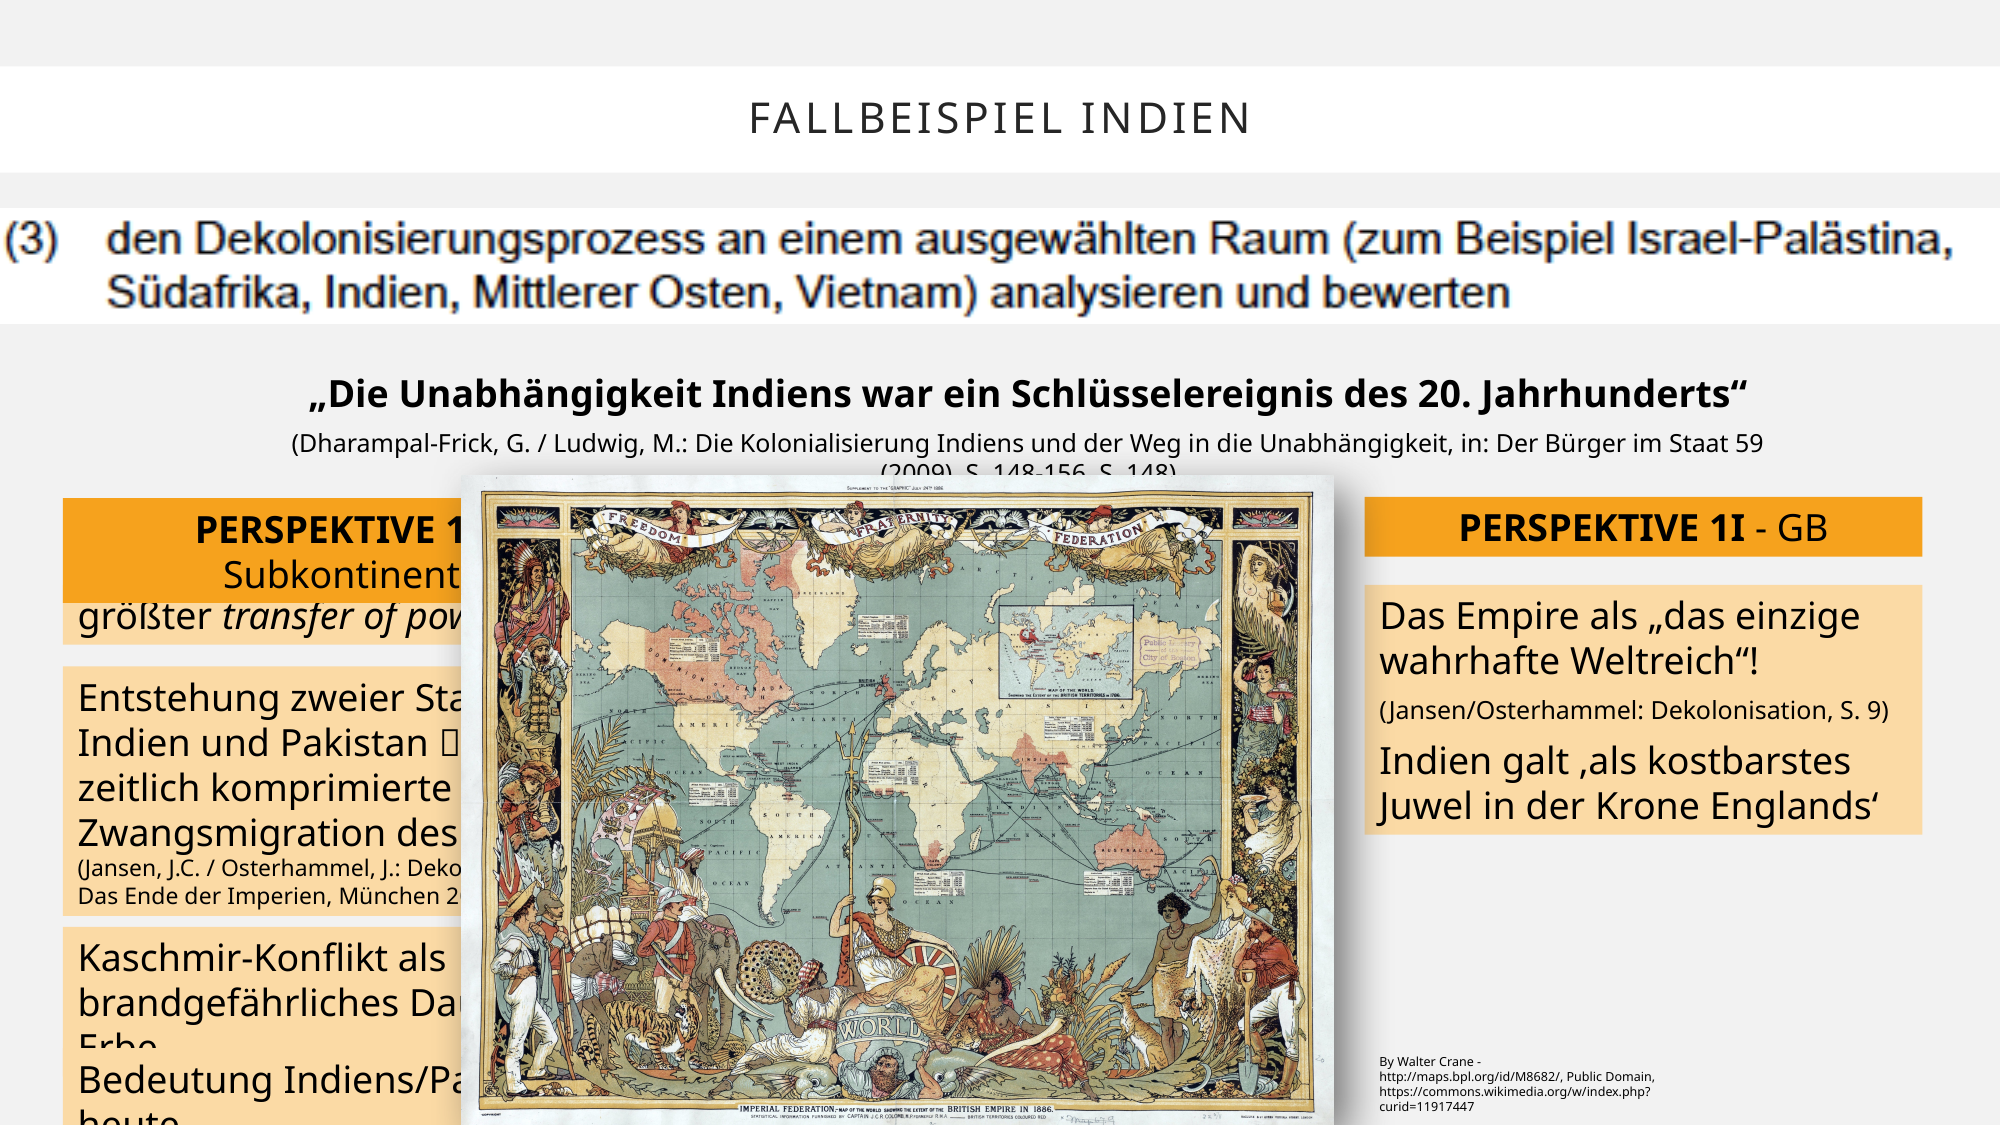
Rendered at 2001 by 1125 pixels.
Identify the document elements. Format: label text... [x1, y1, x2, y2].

text_box Entstehung zweier Staaten: Indien und Pakistan  „größte zeitlich komprimierte Zwangsmigration des 20. Jh.“ (Jansen, J.C. / Osterhammel, J.: Deko-lonisation. Das Ende der Imperien, München 2013, S. 9) [62, 666, 443, 916]
text_box größter transfer of power [62, 603, 443, 645]
text_box Bedeutung Indiens/Pakistans heute [62, 1048, 445, 1125]
title Fallbeispiel Indien [0, 64, 2000, 175]
picture [461, 475, 1334, 1125]
text_box Kaschmir-Konflikt als brandgefährliches Dauer-Erbe [62, 926, 443, 1048]
picture [0, 208, 2001, 324]
text_box PERSPEKTIVE 1I - GB [1378, 496, 1923, 557]
text_box „Die Unabhängigkeit Indiens war ein Schlüsselereignis des 20. Jahrhunderts“ (Dharampal-Frick, G. / Ludwig, M.: Die Kolonialisierung Indiens und der Weg in die Unabhängigkeit, in: Der Bürger im Staat 59 (2009), S. 148-156, S. 148) [246, 362, 1811, 495]
text_box By Walter Crane - http://maps.bpl.org/id/M8682/, Public Domain, https://commons.wikimedia.org/w/index.php?curid=11917447 [1381, 1046, 1675, 1122]
text_box Das Empire als „das einzige wahrhafte Weltreich“! (Jansen/Osterhammel: Dekolonisation, S. 9) Indien galt ‚als kostbarstes Juwel in der Krone Englands‘ [1382, 584, 1923, 835]
text_box PERSPEKTIVE 1 - Subkontinent [62, 498, 447, 603]
